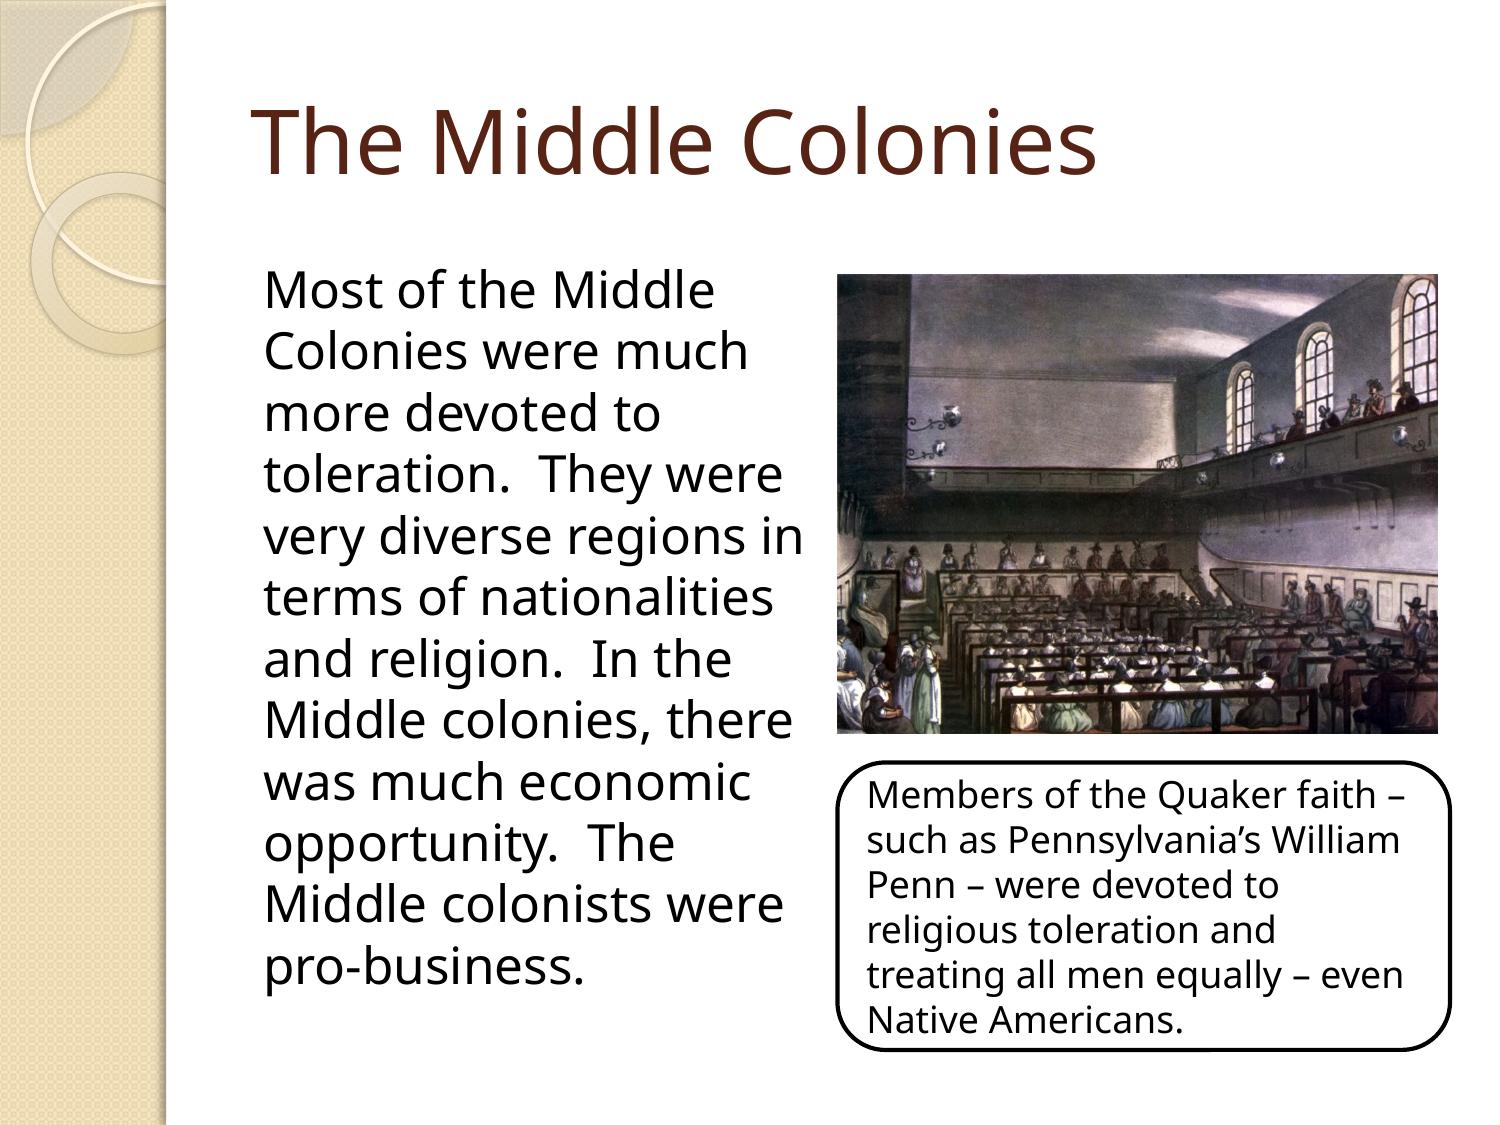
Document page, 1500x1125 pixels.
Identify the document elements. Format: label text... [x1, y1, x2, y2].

list Most of the Middle Colonies were much more devoted to toleration. They were very diverse regions in terms of nationalities and religion. In the Middle colonies, there was much economic opportunity. The Middle colonists were pro-business. [235, 249, 836, 1015]
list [837, 274, 1438, 735]
title The Middle Colonies [235, 45, 1466, 233]
text_box Members of the Quaker faith – such as Pennsylvania’s William Penn – were devoted to religious toleration and treating all men equally – even Native Americans. [835, 760, 1453, 1053]
